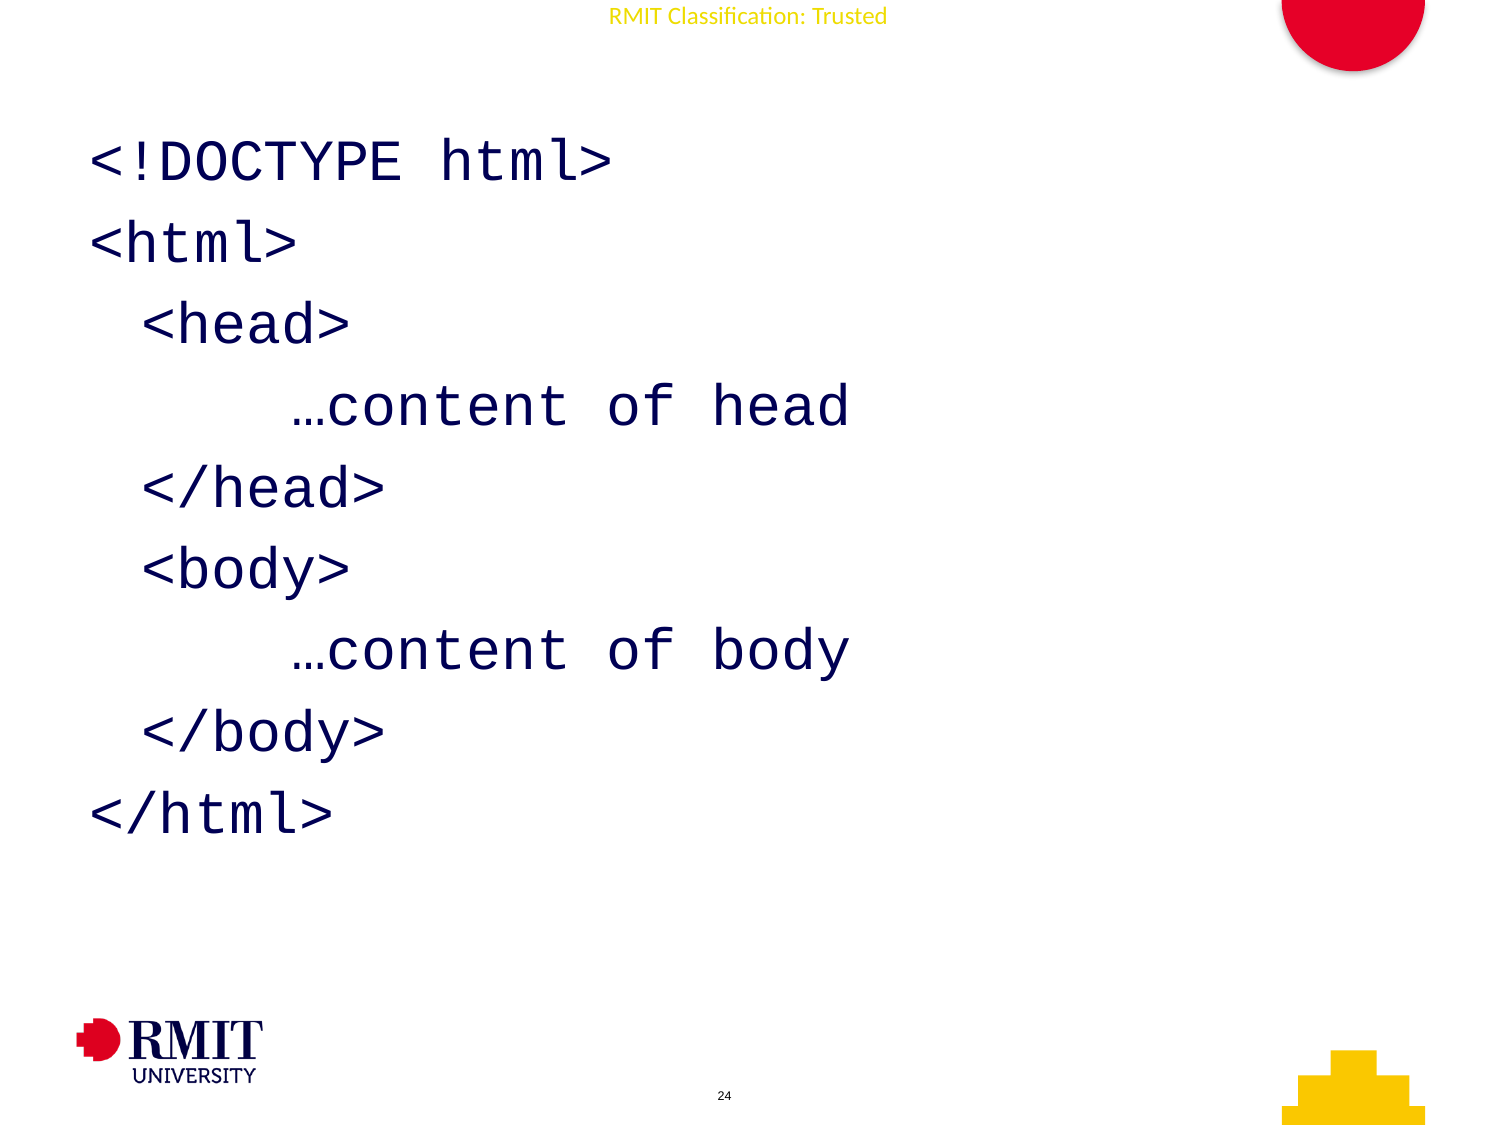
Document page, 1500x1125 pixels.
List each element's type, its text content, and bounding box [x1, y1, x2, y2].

list <!DOCTYPE html> <html> <head> …content of head </head> <body> …content of body </body> </html> [72, 115, 1428, 944]
picture [57, 1001, 281, 1102]
